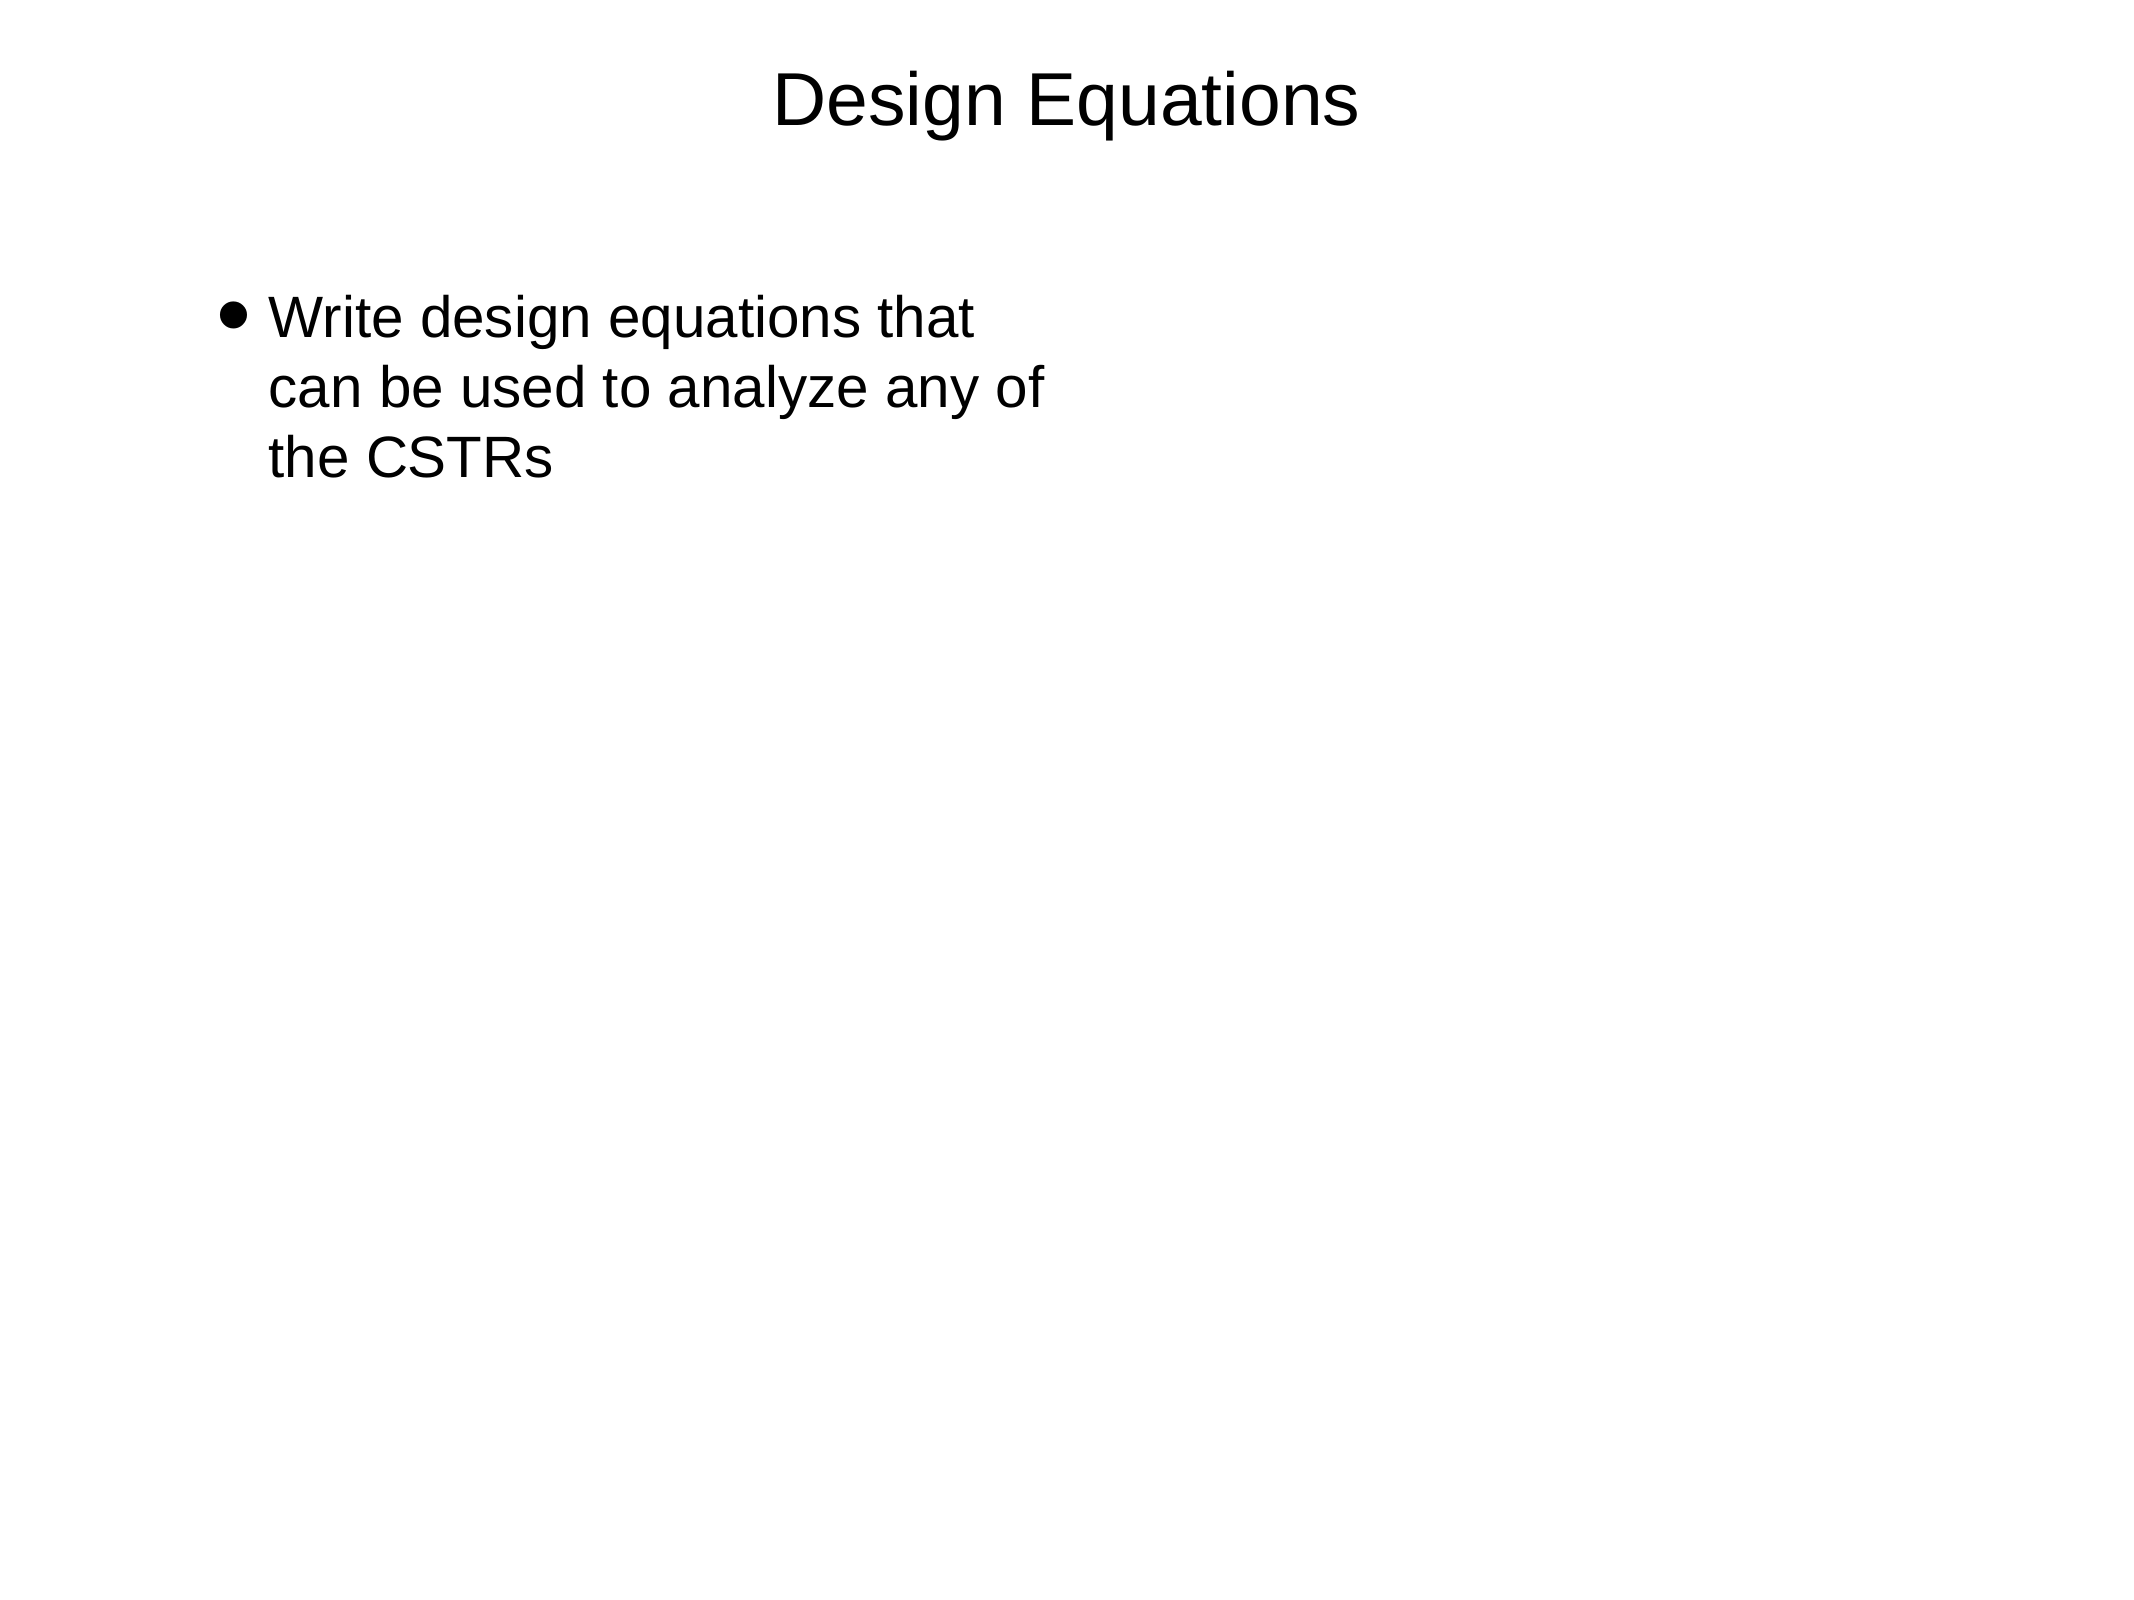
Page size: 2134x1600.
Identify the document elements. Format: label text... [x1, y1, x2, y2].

title Design Equations [208, 41, 1925, 250]
list Write design equations that can be used to analyze any of the CSTRs [208, 270, 1055, 1467]
